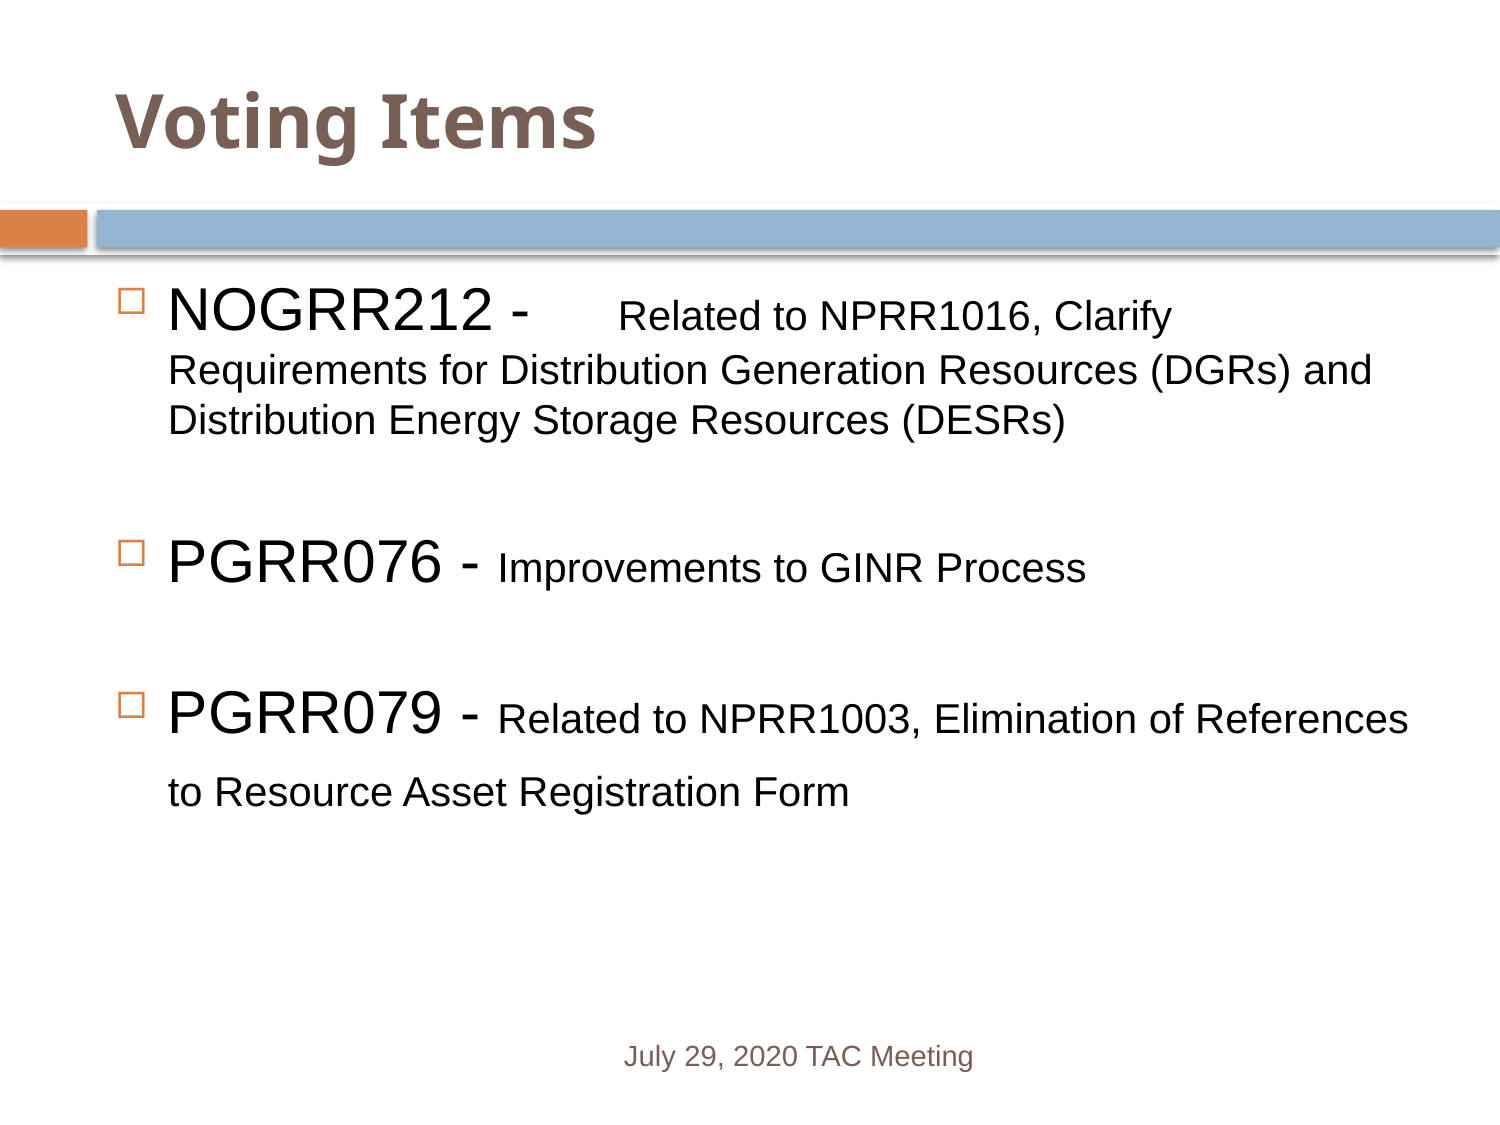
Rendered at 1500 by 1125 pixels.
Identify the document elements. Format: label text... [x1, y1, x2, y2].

list NOGRR212 - Related to NPRR1016, Clarify Requirements for Distribution Generation Resources (DGRs) and Distribution Energy Storage Resources (DESRs) PGRR076 - Improvements to GINR Process PGRR079 - Related to NPRR1003, Elimination of References to Resource Asset Registration Form [100, 262, 1439, 1001]
footer July 29, 2020 TAC Meeting [99, 1025, 990, 1085]
title Voting Items [100, 37, 1439, 201]
